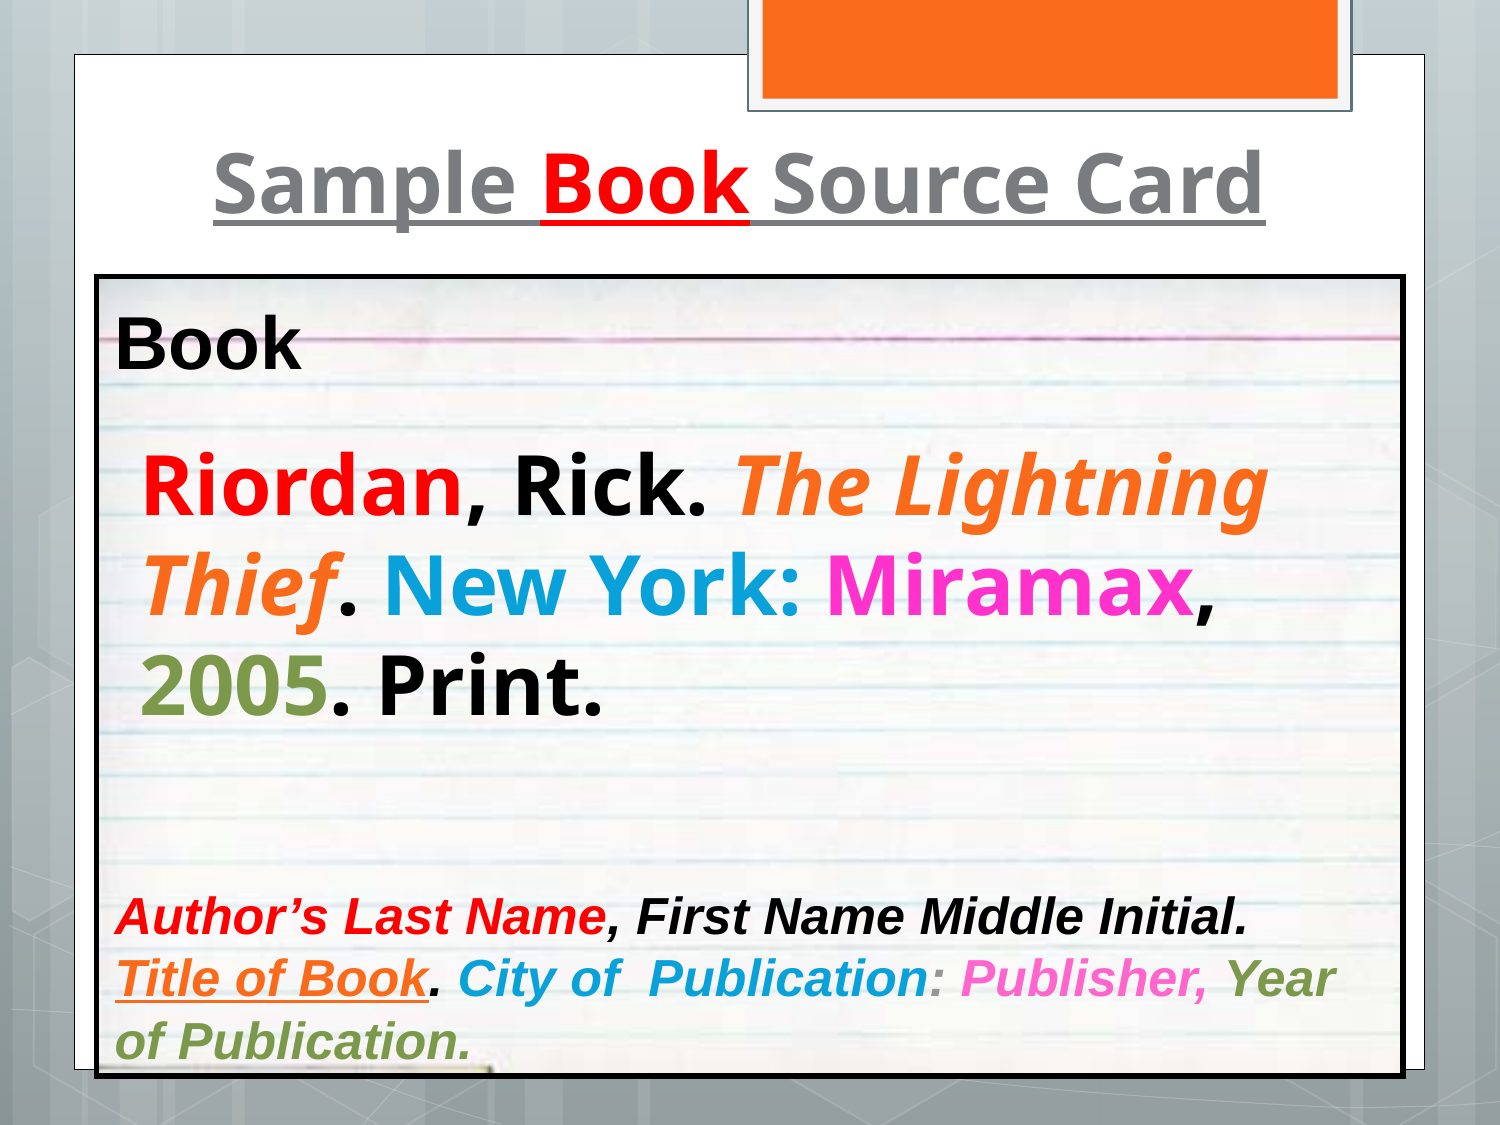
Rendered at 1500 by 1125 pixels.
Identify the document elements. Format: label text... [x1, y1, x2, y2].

title Sample Book Source Card [197, 50, 1350, 238]
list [99, 279, 1401, 1074]
